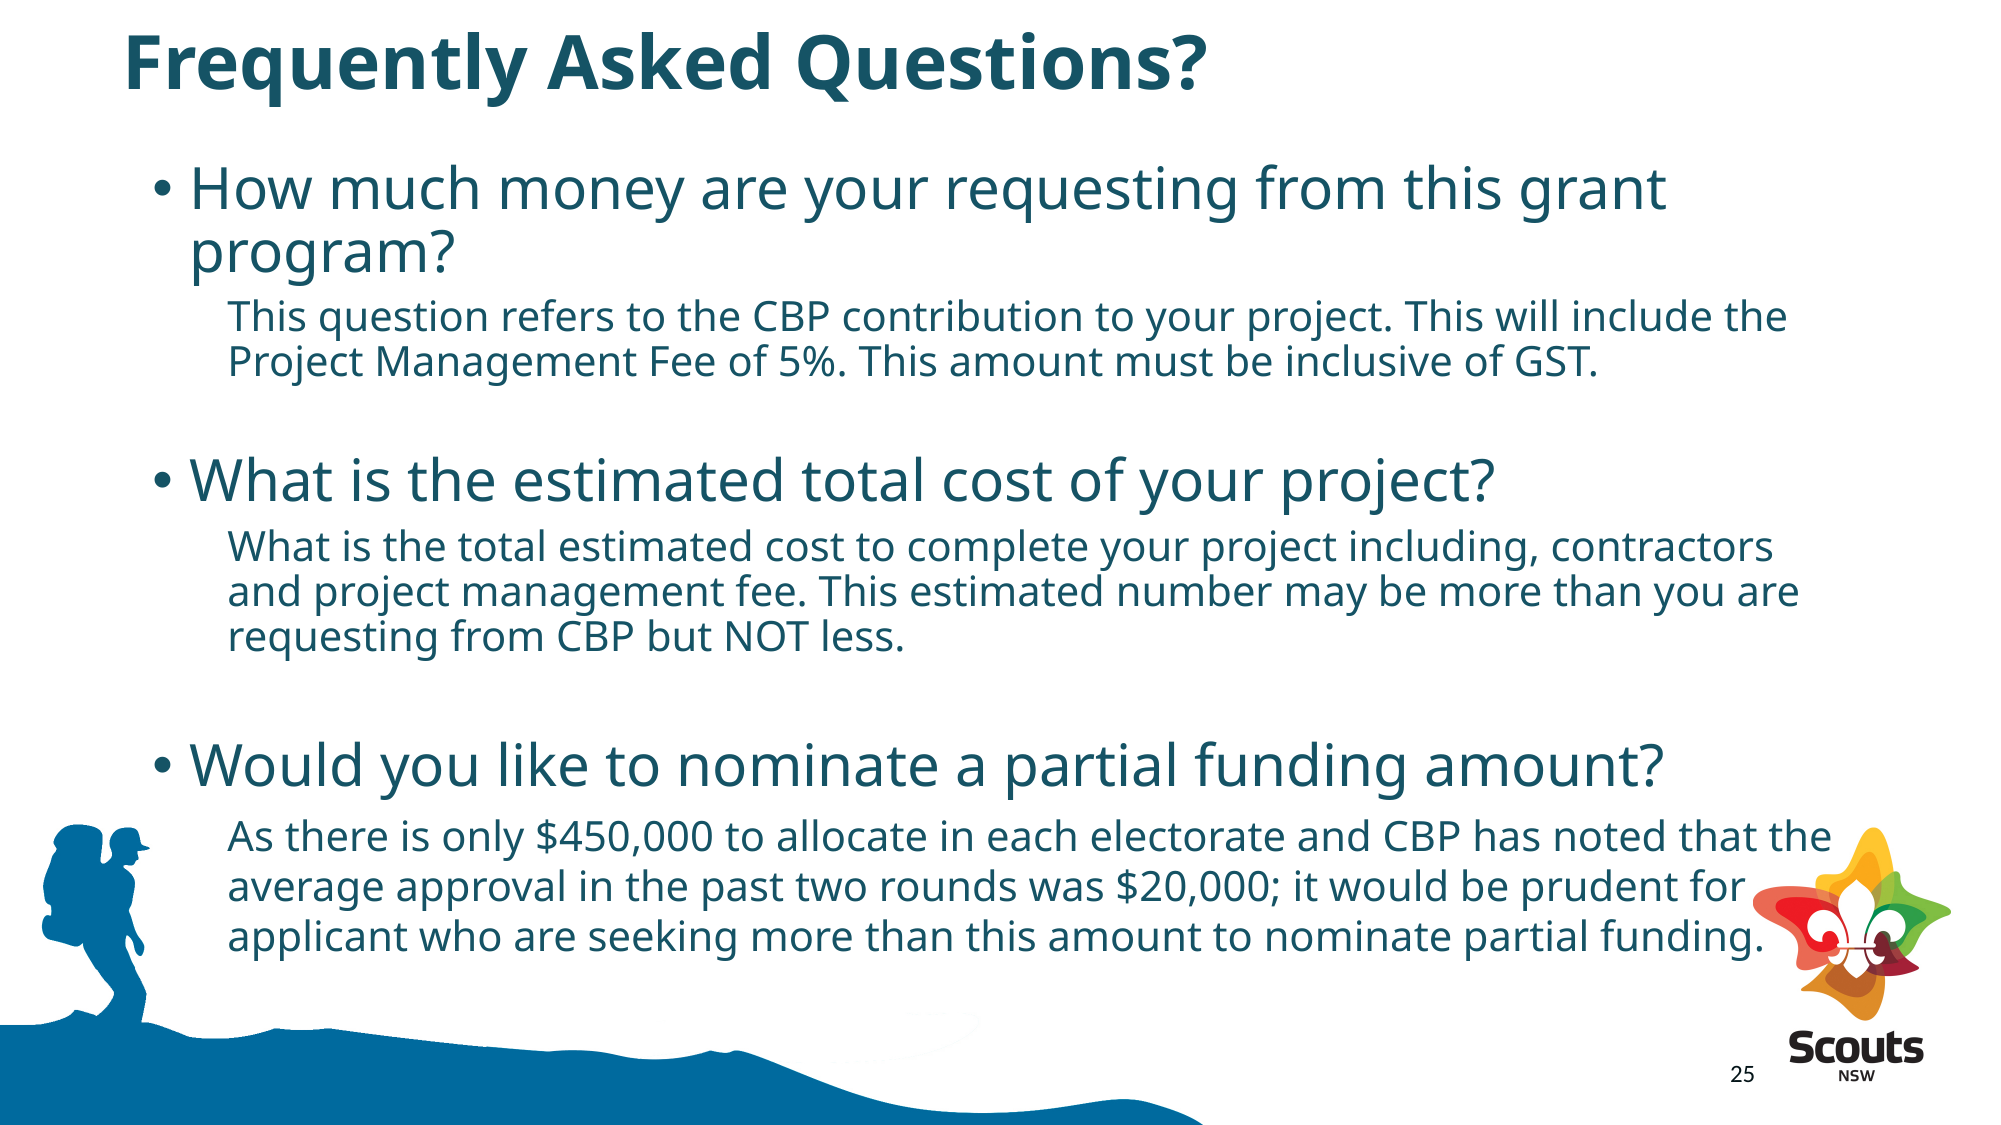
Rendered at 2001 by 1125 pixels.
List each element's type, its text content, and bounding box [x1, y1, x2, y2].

picture [0, 0, 2001, 1125]
slide_number 25 [1320, 1042, 1771, 1103]
list How much money are your requesting from this grant program? This question refers to the CBP contribution to your project. This will include the Project Management Fee of 5%. This amount must be inclusive of GST. What is the estimated total cost of your project? What is the total estimated cost to complete your project including, contractors and project management fee. This estimated number may be more than you are requesting from CBP but NOT less. Would you like to nominate a partial funding amount? As there is only $450,000 to allocate in each electorate and CBP has noted that the average approval in the past two rounds was $20,000; it would be prudent for applicant who are seeking more than this amount to nominate partial funding. [137, 152, 1863, 1014]
picture [124, 862, 137, 931]
picture [126, 937, 137, 970]
title Frequently Asked Questions? [107, 0, 1893, 130]
